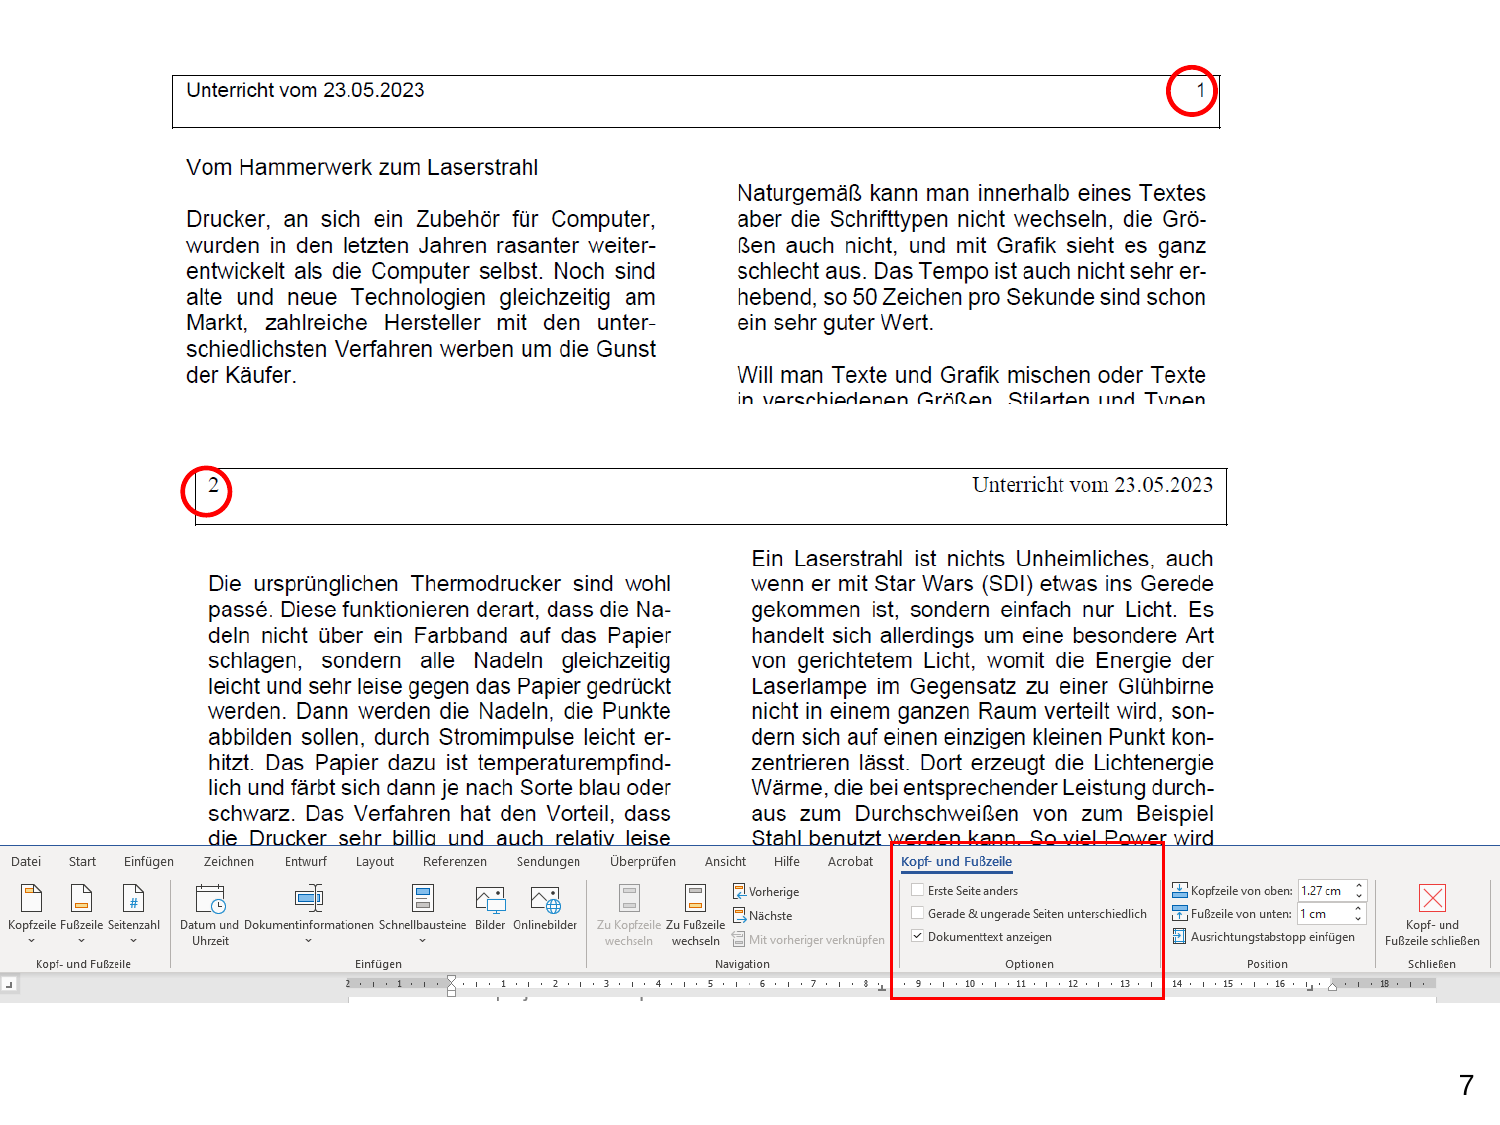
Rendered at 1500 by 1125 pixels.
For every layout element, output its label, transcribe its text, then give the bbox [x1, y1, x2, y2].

picture [0, 452, 1500, 1003]
picture [135, 42, 1272, 404]
slide_number 7 [1139, 1058, 1490, 1125]
